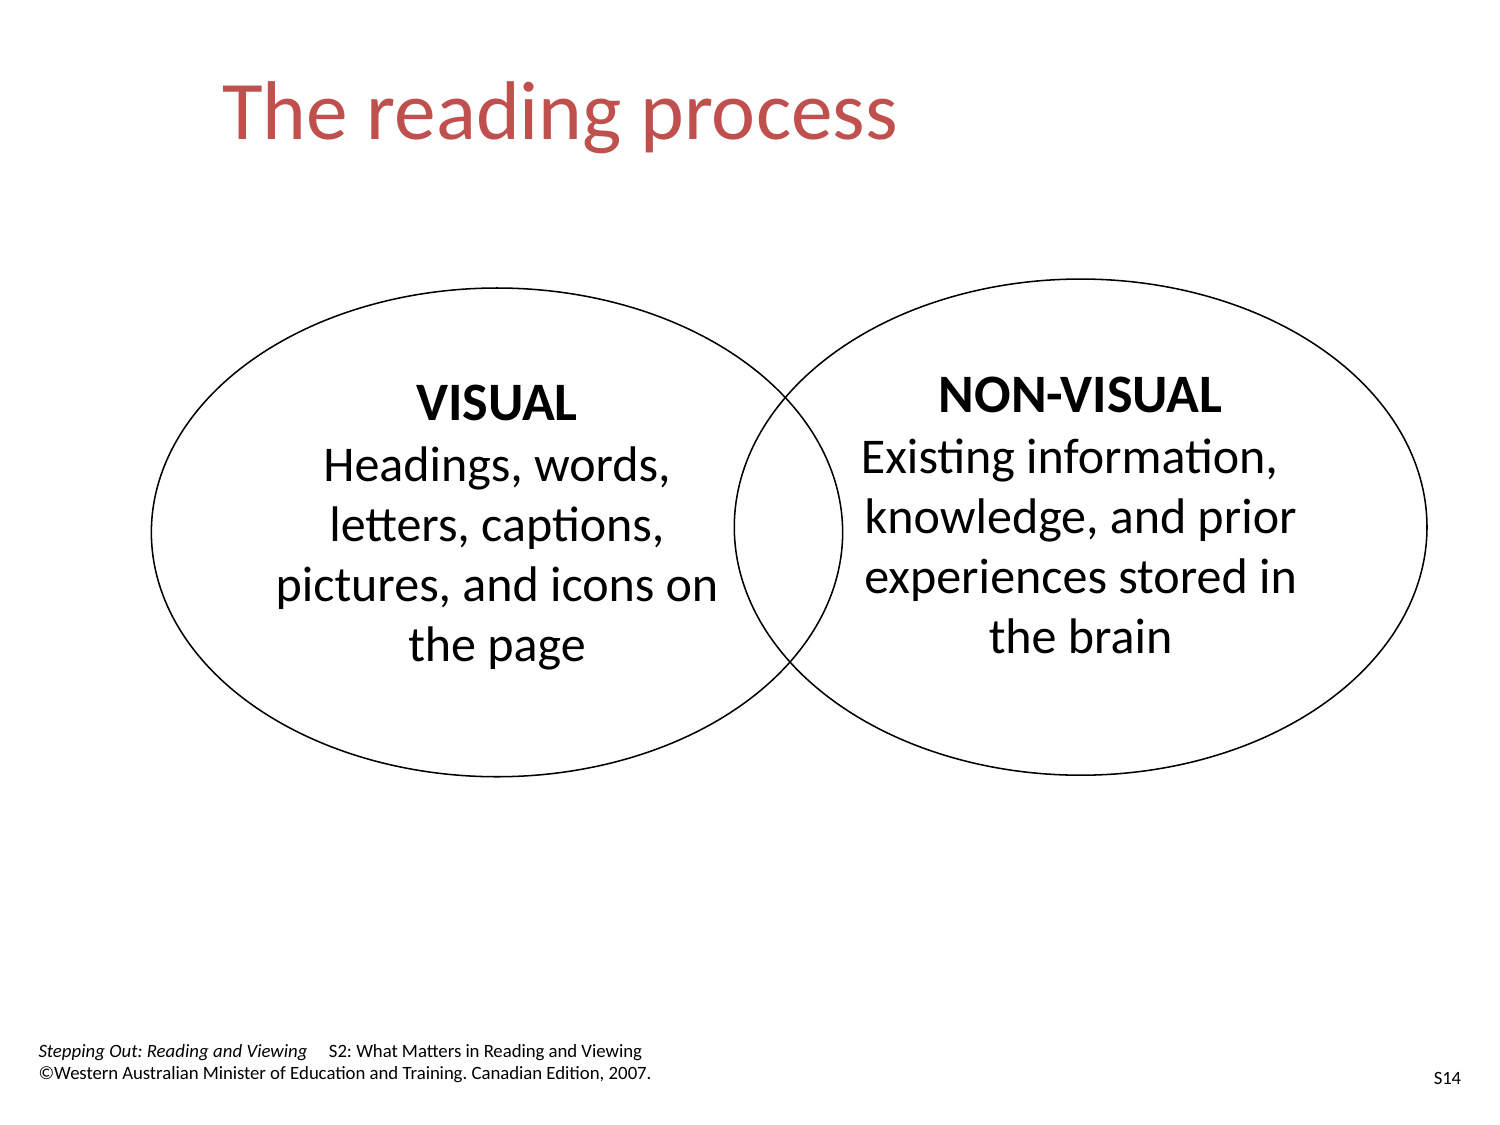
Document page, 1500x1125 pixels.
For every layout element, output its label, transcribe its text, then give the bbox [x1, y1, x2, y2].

text_box VISUAL Headings, words, letters, captions, pictures, and icons on the page [151, 288, 790, 777]
text_box S14 [1348, 1036, 1475, 1103]
text_box Stepping Out: Reading and Viewing S2: What Matters in Reading and Viewing ©Western Australian Minister of Education and Training. Canadian Edition, 2007. [25, 1031, 963, 1107]
text_box NON-VISUAL Existing information, knowledge, and prior experiences stored in the brain [734, 279, 1428, 776]
text_box The reading process [151, 48, 1459, 214]
